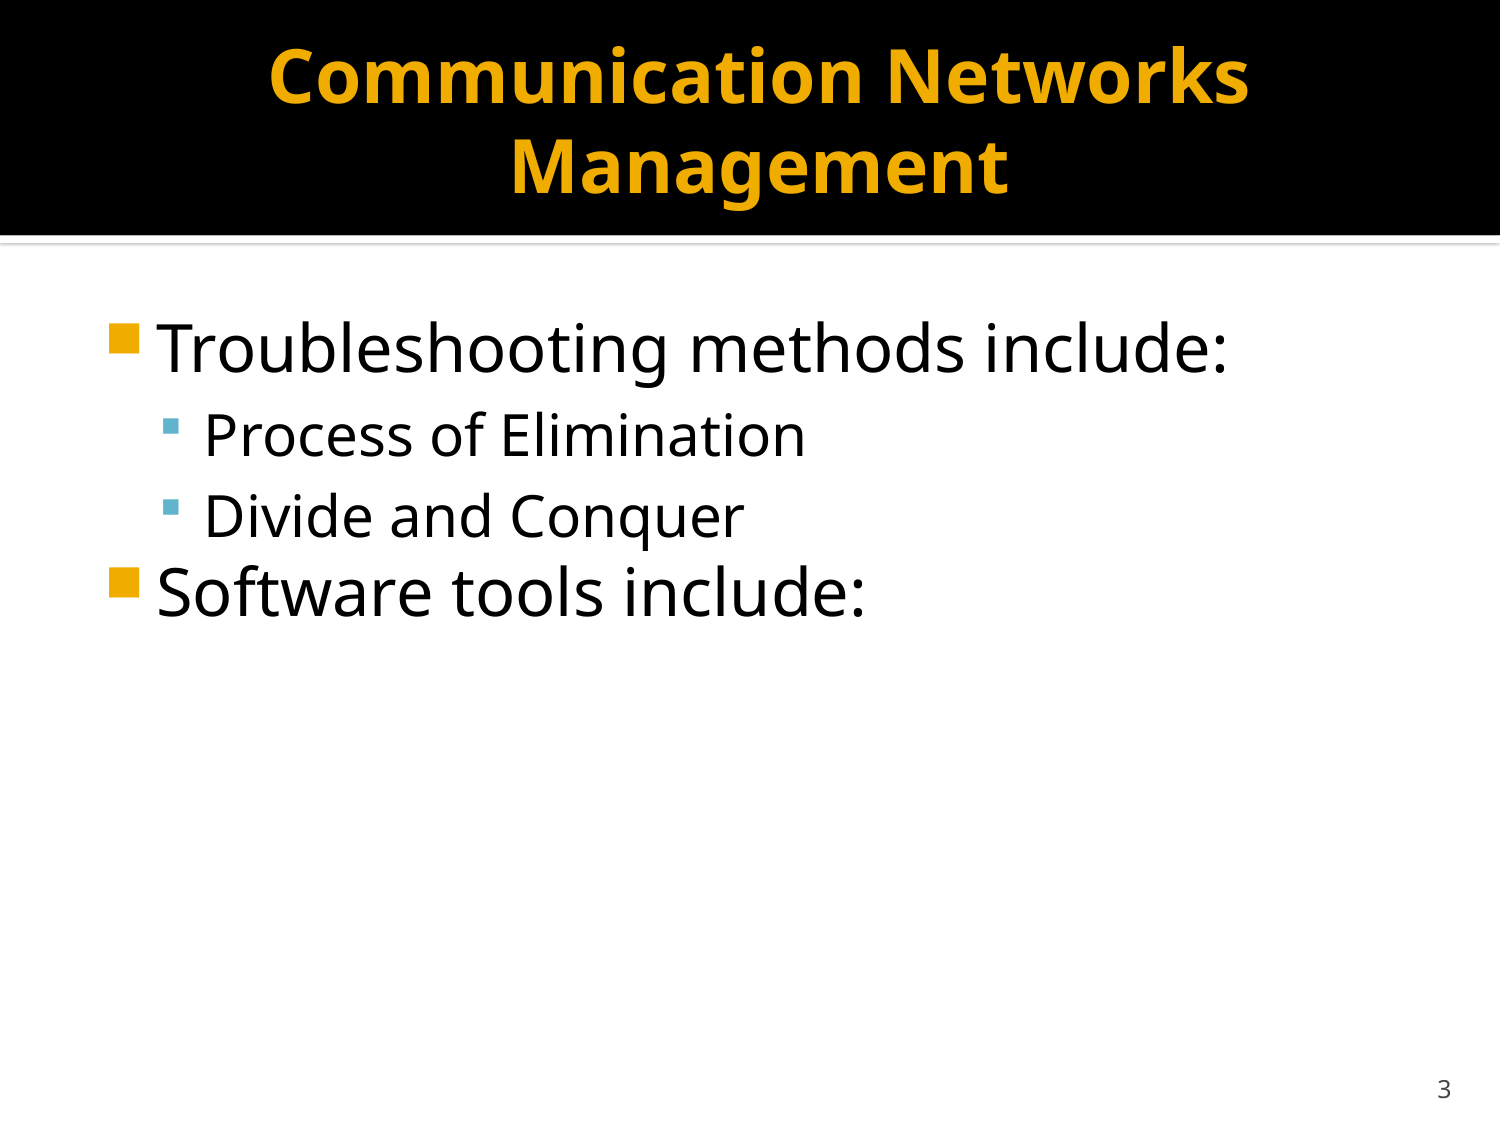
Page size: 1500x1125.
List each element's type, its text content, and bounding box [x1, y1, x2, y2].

title Communication Networks Management [41, 37, 1471, 200]
slide_number 3 [1345, 1062, 1467, 1108]
list Troubleshooting methods include: Process of Elimination Divide and Conquer Software tools include: [75, 291, 1425, 1050]
